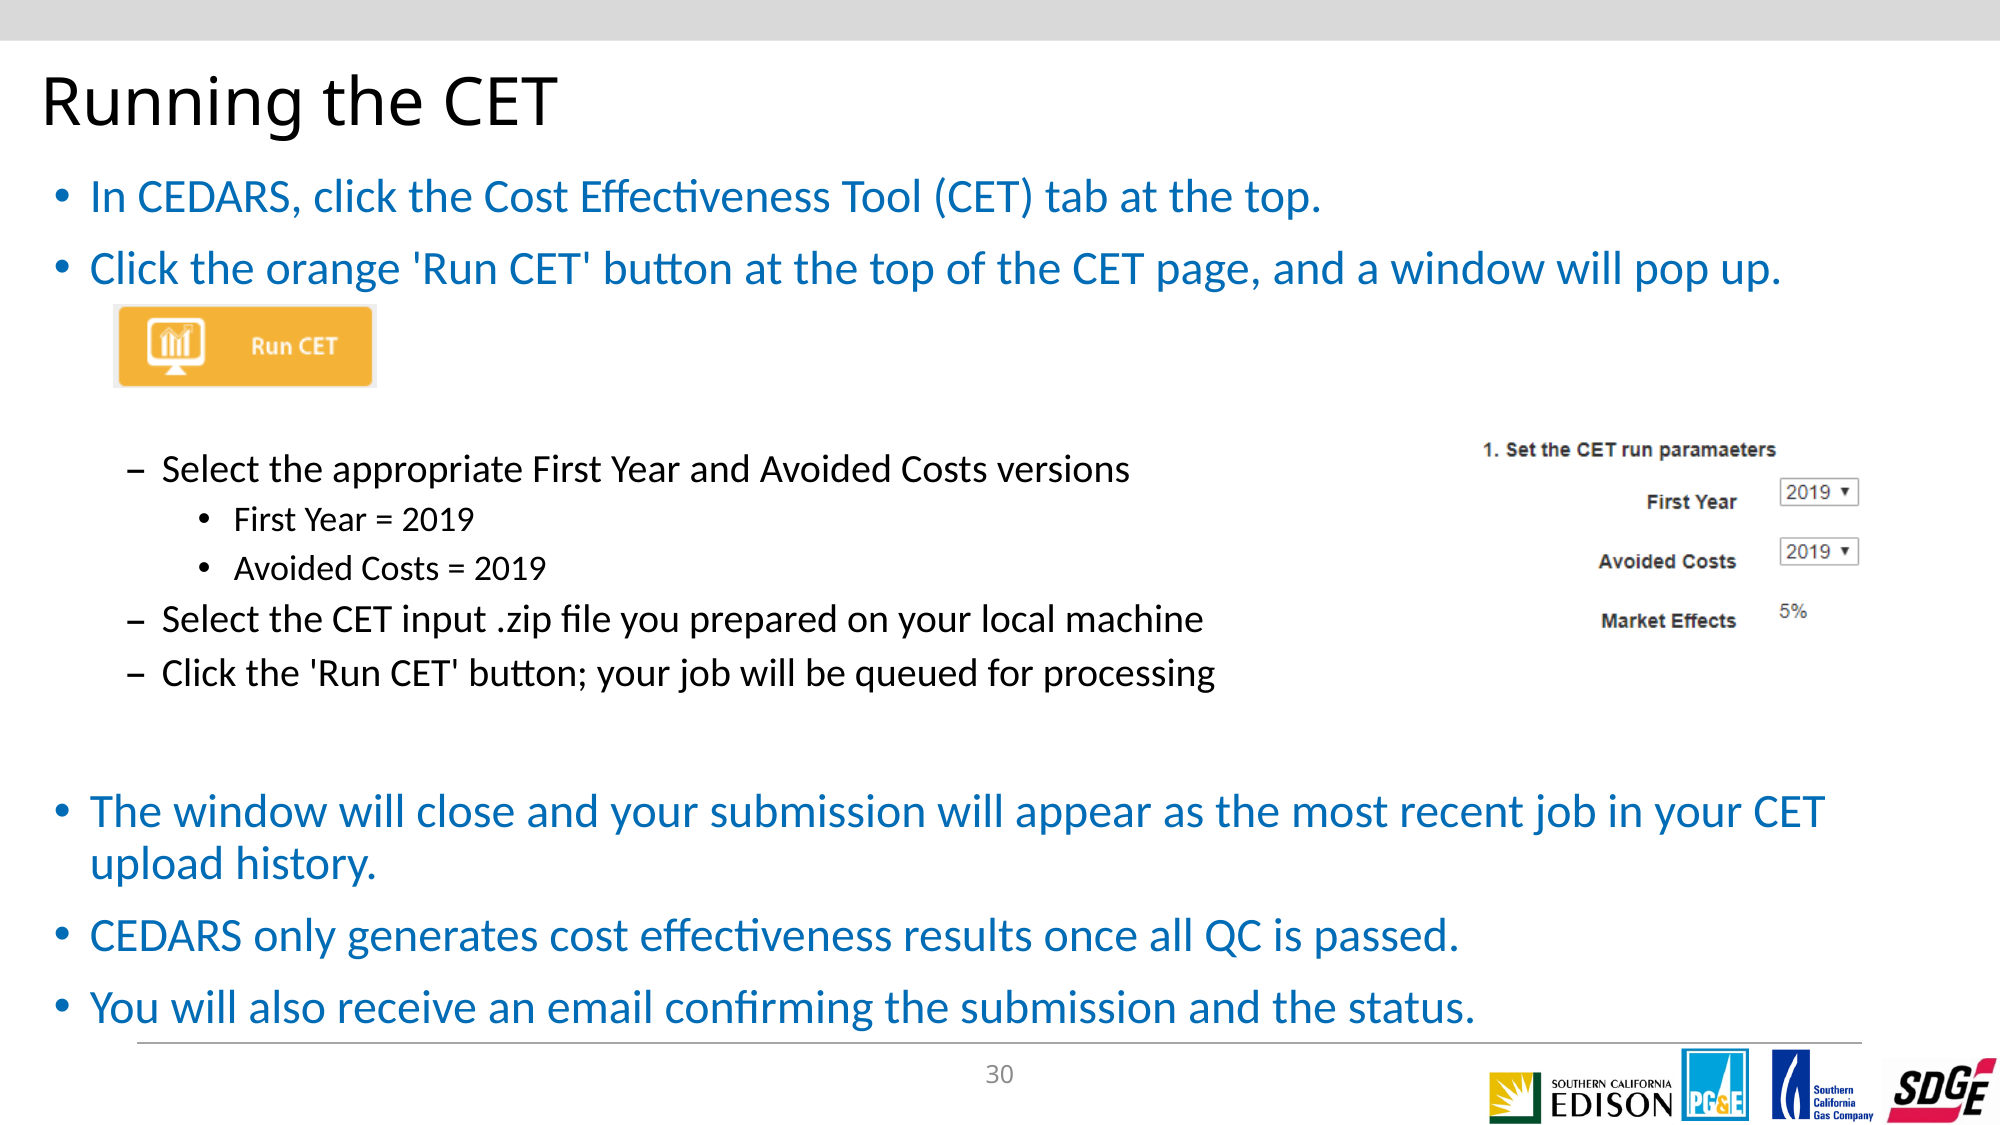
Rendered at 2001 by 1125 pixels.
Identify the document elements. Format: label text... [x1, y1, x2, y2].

picture [113, 304, 377, 388]
slide_number 30 [774, 1046, 1225, 1106]
title Running the CET [25, 33, 1676, 175]
picture [1470, 420, 1882, 645]
picture [1479, 1045, 2000, 1125]
list In CEDARS, click the Cost Effectiveness Tool (CET) tab at the top. Click the orange 'Run CET' button at the top of the CET page, and a window will pop up. Select the appropriate First Year and Avoided Costs versions First Year = 2019 Avoided Costs = 2019 Select the CET input .zip file you prepared on your local machine Click the 'Run CET' button; your job will be queued for processing The window will close and your submission will appear as the most recent job in your CET upload history. CEDARS only generates cost effectiveness results once all QC is passed. You will also receive an email confirming the submission and the status. [38, 163, 1921, 1046]
